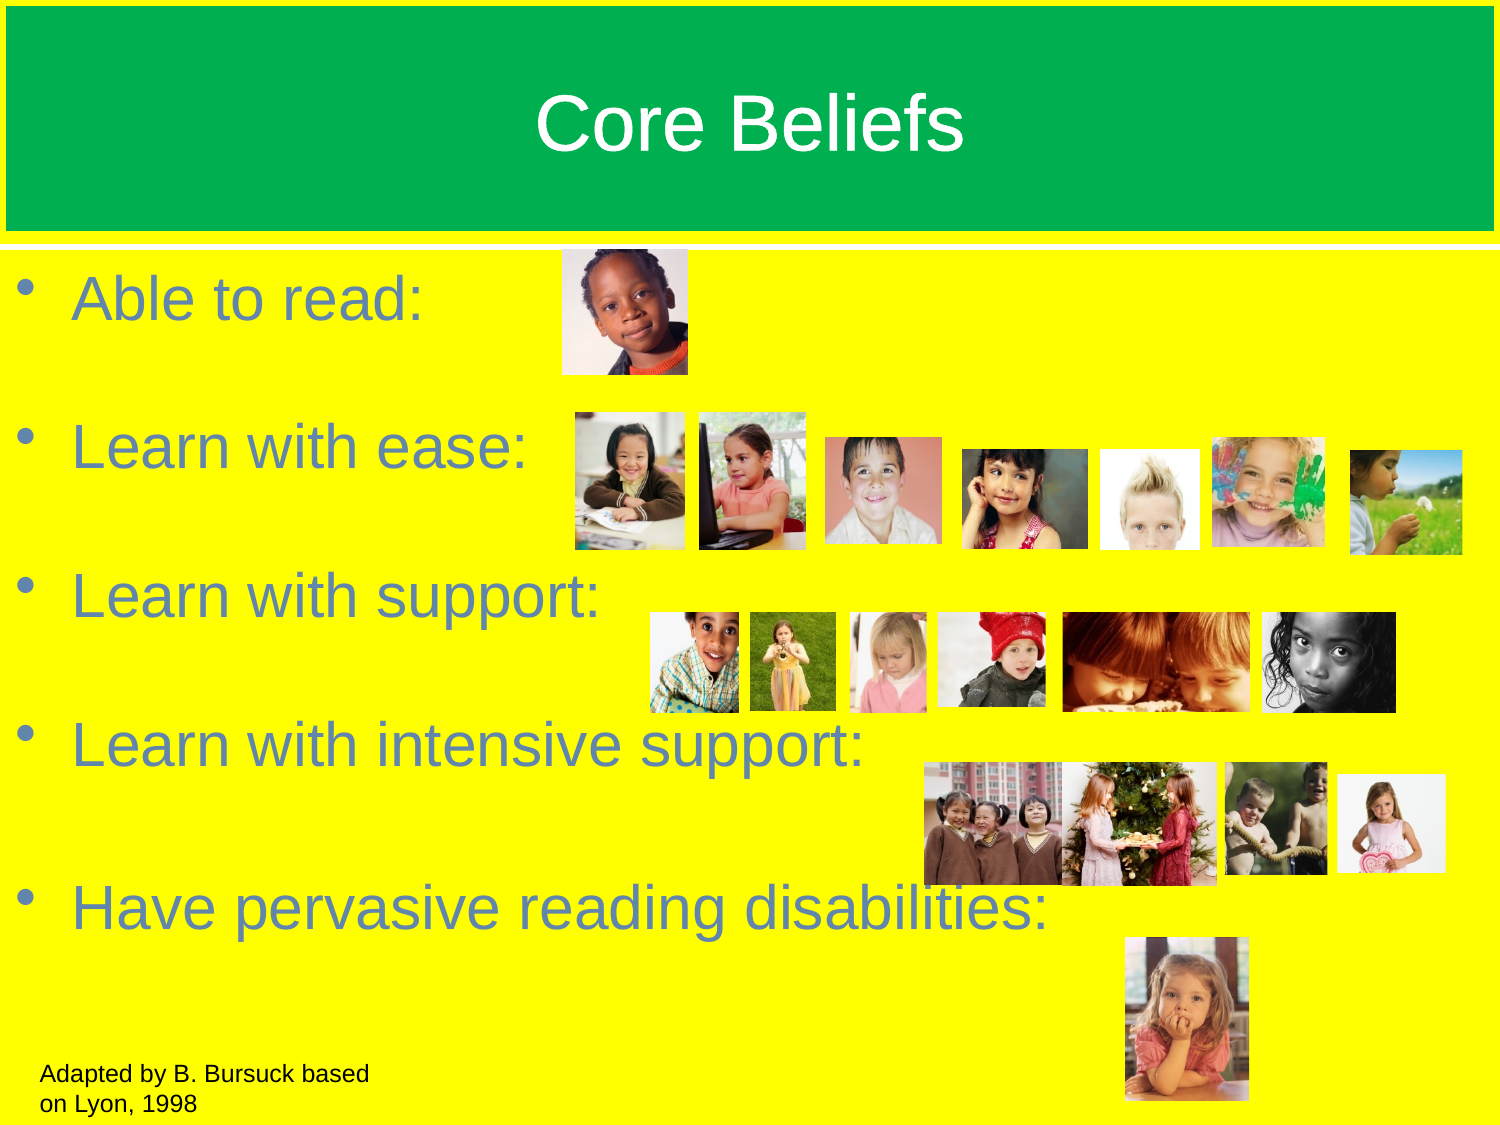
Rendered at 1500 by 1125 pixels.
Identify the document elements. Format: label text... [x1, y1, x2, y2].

picture [1062, 612, 1251, 712]
picture [1099, 449, 1201, 551]
picture [1224, 762, 1328, 876]
picture [1124, 937, 1250, 1101]
picture [1337, 774, 1446, 874]
picture [649, 612, 739, 713]
picture [824, 437, 942, 544]
text_box Core Beliefs [0, 0, 1500, 238]
text_box Adapted by B. Bursuck based on Lyon, 1998 [24, 1049, 413, 1125]
picture [924, 762, 1217, 887]
picture [849, 612, 928, 713]
picture [937, 612, 1046, 707]
picture [1262, 612, 1396, 713]
picture [962, 449, 1088, 550]
picture [1212, 437, 1326, 548]
picture [699, 412, 806, 551]
picture [574, 412, 686, 551]
list Able to read: Learn with ease: Learn with support: Learn with intensive support: Have pervasive reading disabilities: [0, 249, 1500, 1125]
picture [562, 249, 688, 376]
picture [1349, 449, 1463, 556]
picture [749, 612, 837, 711]
title Differences in Learning to Read [0, 238, 1500, 249]
